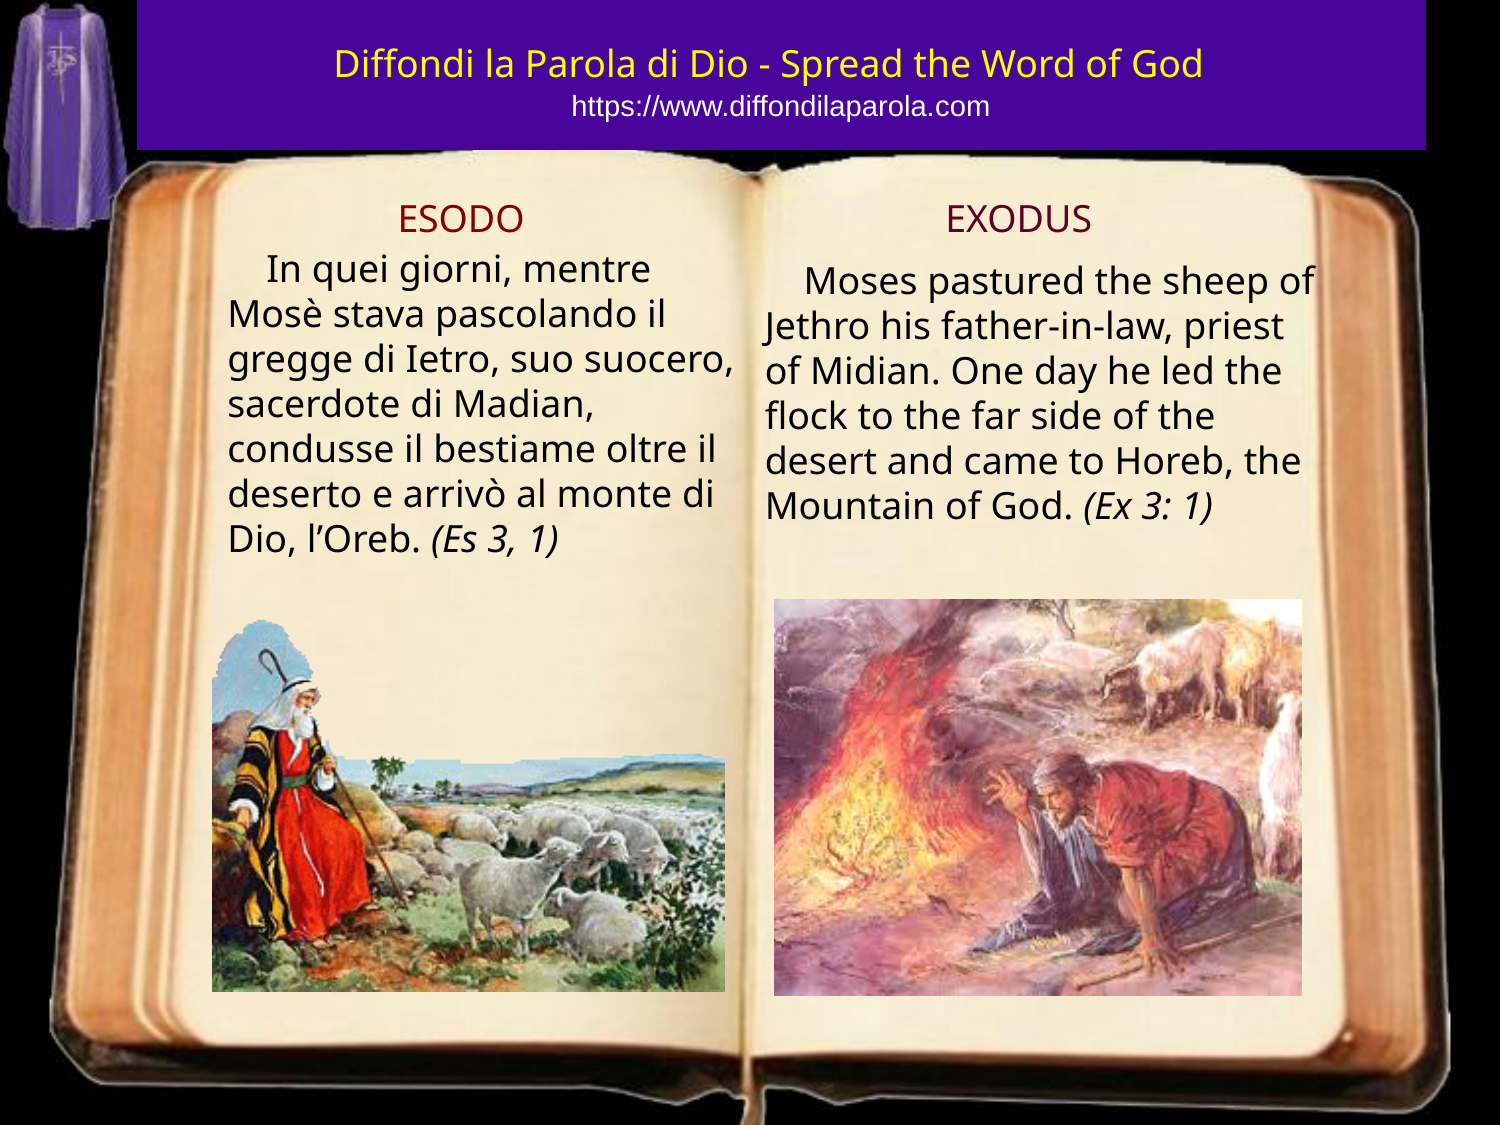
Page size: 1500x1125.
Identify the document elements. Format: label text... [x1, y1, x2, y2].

text_box Diffondi la Parola di Dio - Spread the Word of God https://www.diffondilaparola.com [137, 0, 1425, 150]
picture [0, 0, 1500, 1125]
text_box ESODO [174, 187, 738, 248]
text_box In quei giorni, mentre Mosè stava pascolando il gregge di Ietro, suo suocero, sacerdote di Madian, condusse il bestiame oltre il deserto e arrivò al monte di Dio, l’Oreb. (Es 3, 1) [212, 237, 763, 568]
text_box EXODUS [762, 187, 1275, 248]
text_box Moses pastured the sheep of Jethro his father-in-law, priest of Midian. One day he led the flock to the far side of the desert and came to Horeb, the Mountain of God. (Ex 3: 1) [749, 249, 1338, 535]
